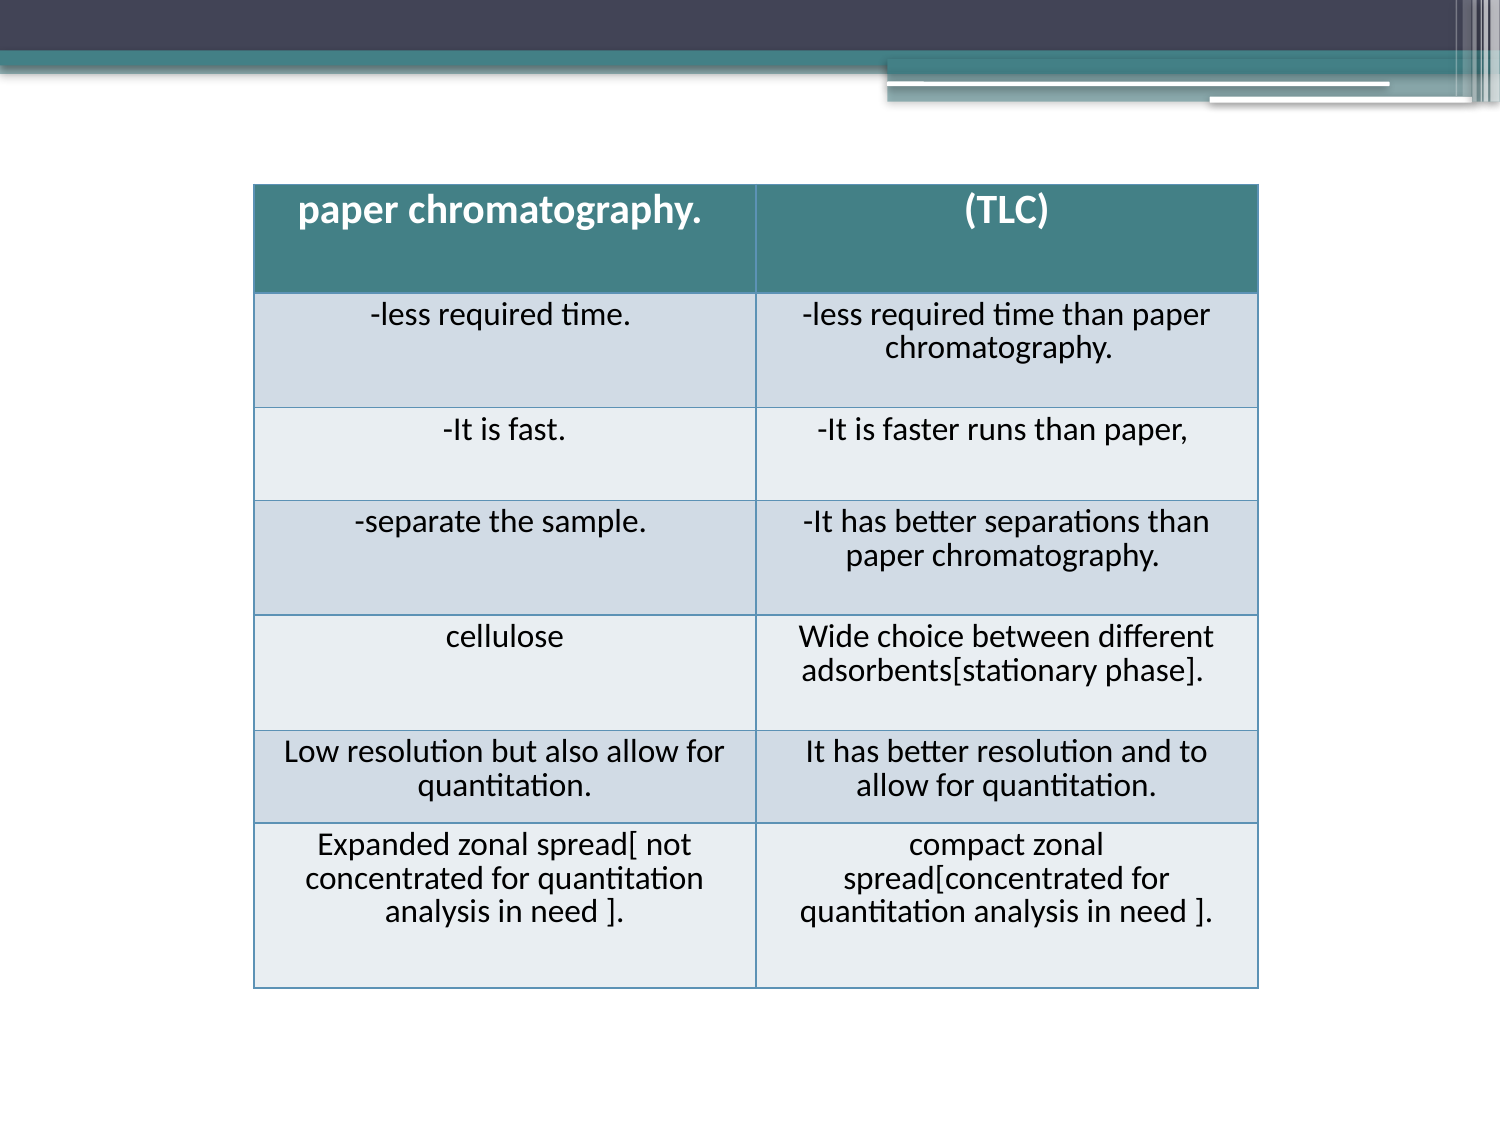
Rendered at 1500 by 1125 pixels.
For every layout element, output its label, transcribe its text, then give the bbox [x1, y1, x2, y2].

table_cell compact zonal spread[concentrated for quantitation analysis in need ]. [757, 824, 1257, 987]
table_cell It has better resolution and to allow for quantitation. [757, 731, 1257, 822]
table_cell -separate the sample. [255, 501, 755, 614]
table_cell Wide choice between different adsorbents[stationary phase]. [757, 616, 1257, 730]
table_cell -It has better separations than paper chromatography. [757, 501, 1257, 614]
table_header (TLC) [757, 185, 1257, 292]
table_cell Low resolution but also allow for quantitation. [255, 731, 755, 822]
table_cell -It is faster runs than paper, [757, 408, 1257, 500]
table_header paper chromatography. [255, 185, 755, 292]
table_cell -It is fast. [255, 408, 755, 500]
table_cell -less required time than paper chromatography. [757, 294, 1257, 407]
table_cell cellulose [255, 616, 755, 730]
table_cell -less required time. [255, 294, 755, 407]
table_cell Expanded zonal spread[ not concentrated for quantitation analysis in need ]. [255, 824, 755, 987]
